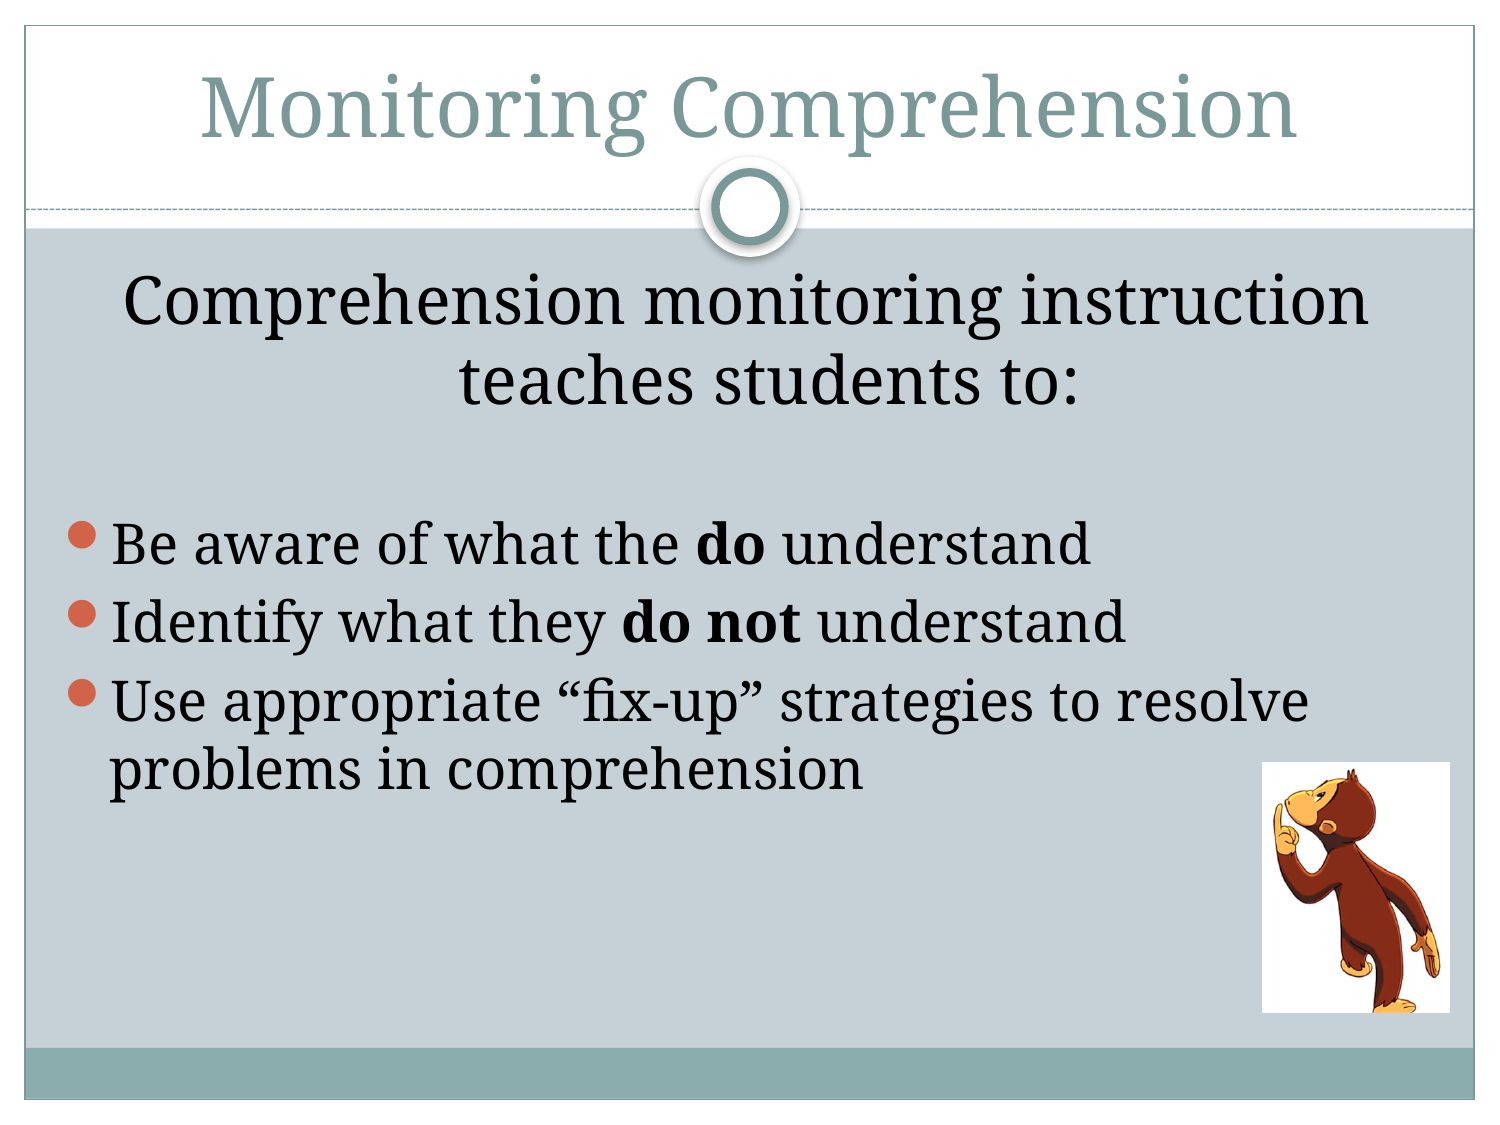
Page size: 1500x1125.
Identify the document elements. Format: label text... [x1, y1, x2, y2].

picture [1262, 762, 1450, 1013]
list Comprehension monitoring instruction teaches students to: Be aware of what the do understand Identify what they do not understand Use appropriate “fix-up” strategies to resolve problems in comprehension [49, 250, 1445, 1001]
title Monitoring Comprehension [49, 37, 1450, 162]
